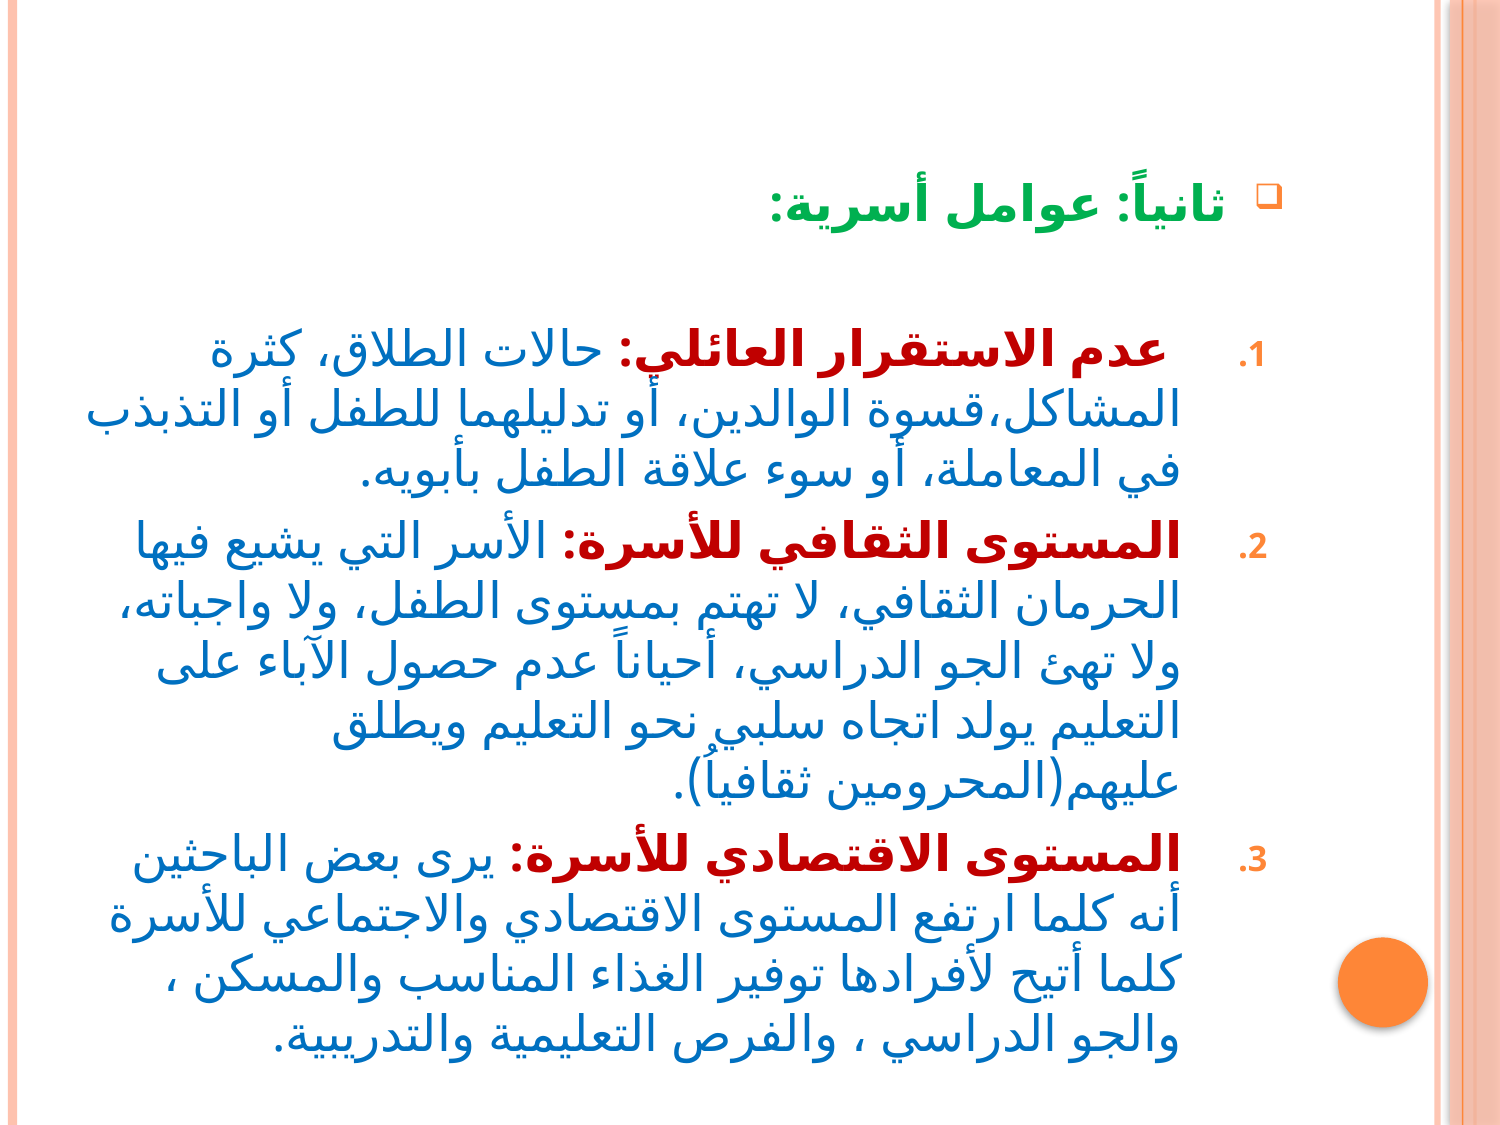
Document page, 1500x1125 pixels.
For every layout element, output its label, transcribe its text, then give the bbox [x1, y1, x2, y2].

list ثانياً: عوامل أسرية: عدم الاستقرار العائلي: حالات الطلاق، كثرة المشاكل،قسوة الوالدين، أو تدليلهما للطفل أو التذبذب في المعاملة، أو سوء علاقة الطفل بأبويه. المستوى الثقافي للأسرة: الأسر التي يشيع فيها الحرمان الثقافي، لا تهتم بمستوى الطفل، ولا واجباته، ولا تهئ الجو الدراسي، أحياناً عدم حصول الآباء على التعليم يولد اتجاه سلبي نحو التعليم ويطلق عليهم(المحرومين ثقافياُ). المستوى الاقتصادي للأسرة: يرى بعض الباحثين أنه كلما ارتفع المستوى الاقتصادي والاجتماعي للأسرة كلما أتيح لأفرادها توفير الغذاء المناسب والمسكن ، والجو الدراسي ، والفرص التعليمية والتدريبية. [70, 164, 1300, 1062]
